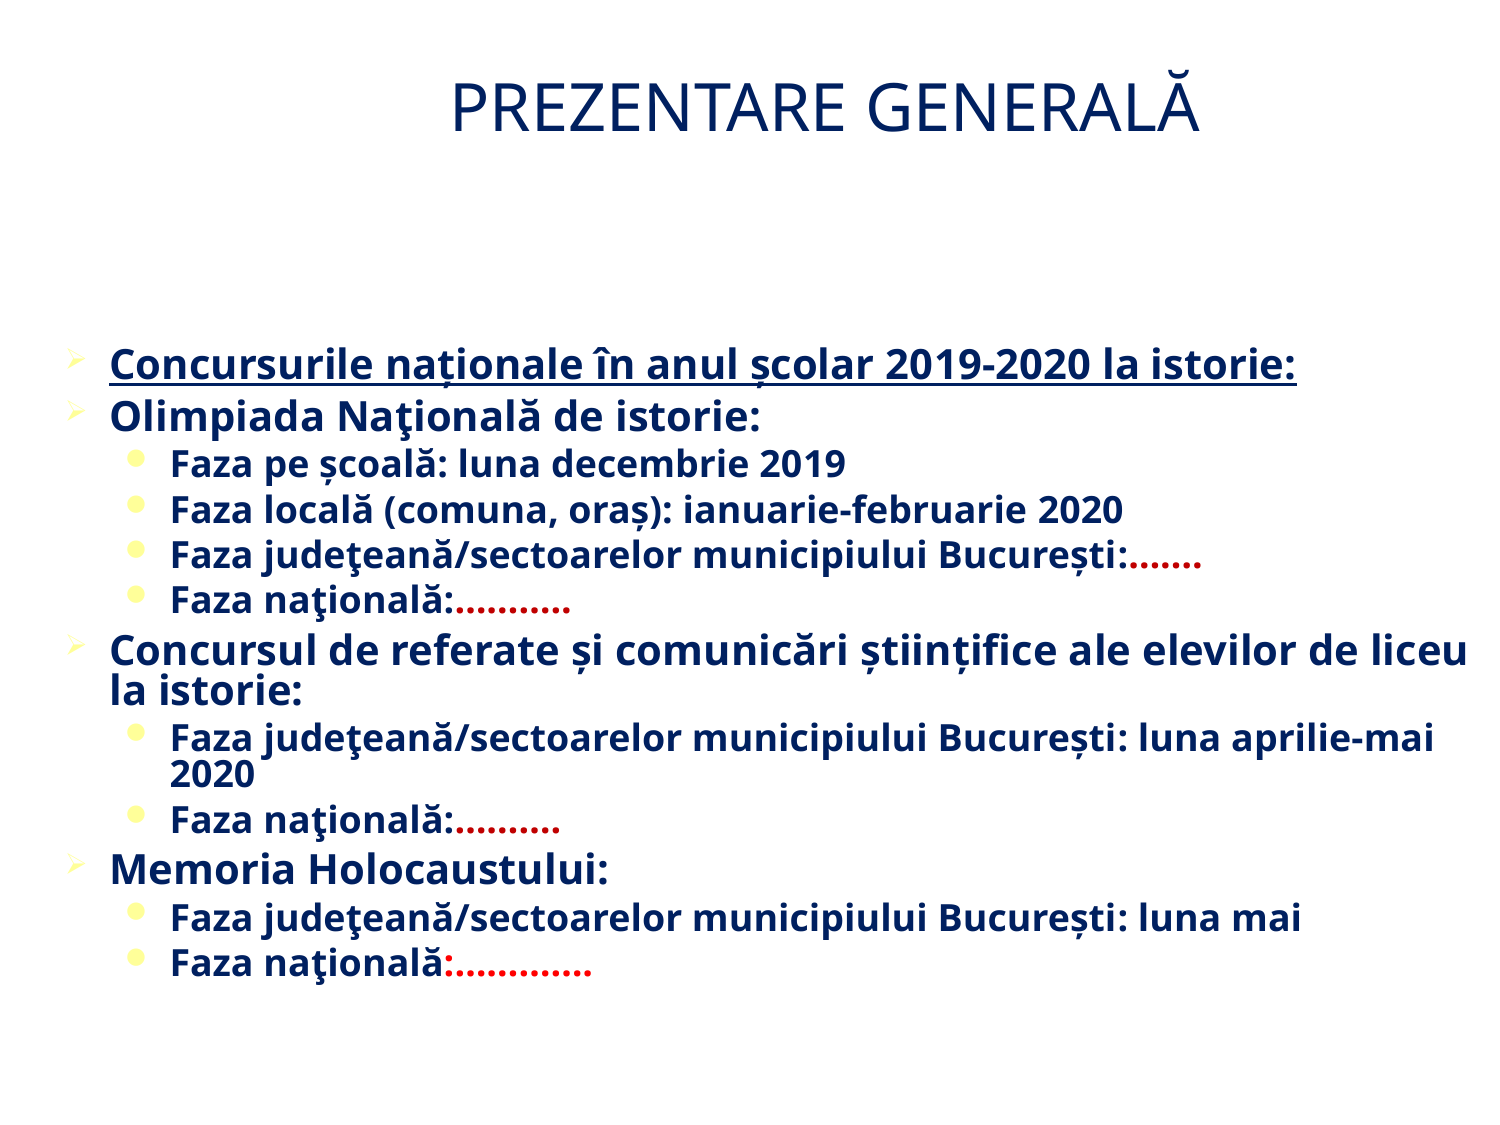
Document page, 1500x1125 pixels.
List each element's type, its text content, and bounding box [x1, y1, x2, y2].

text_box PREZENTARE GENERALĂ [149, 45, 1500, 224]
text_box Concursurile naţionale în anul şcolar 2019-2020 la istorie: Olimpiada Naţională de istorie: Faza pe şcoală: luna decembrie 2019 Faza locală (comuna, oraş): ianuarie-februarie 2020 Faza judeţeană/sectoarelor municipiului Bucureşti:……. Faza naţională:……….. Concursul de referate şi comunicări ştiinţifice ale elevilor de liceu la istorie: Faza judeţeană/sectoarelor municipiului Bucureşti: luna aprilie-mai 2020 Faza naţională:………. Memoria Holocaustului: Faza judeţeană/sectoarelor municipiului Bucureşti: luna mai Faza naţională:…………. [50, 224, 1500, 1050]
